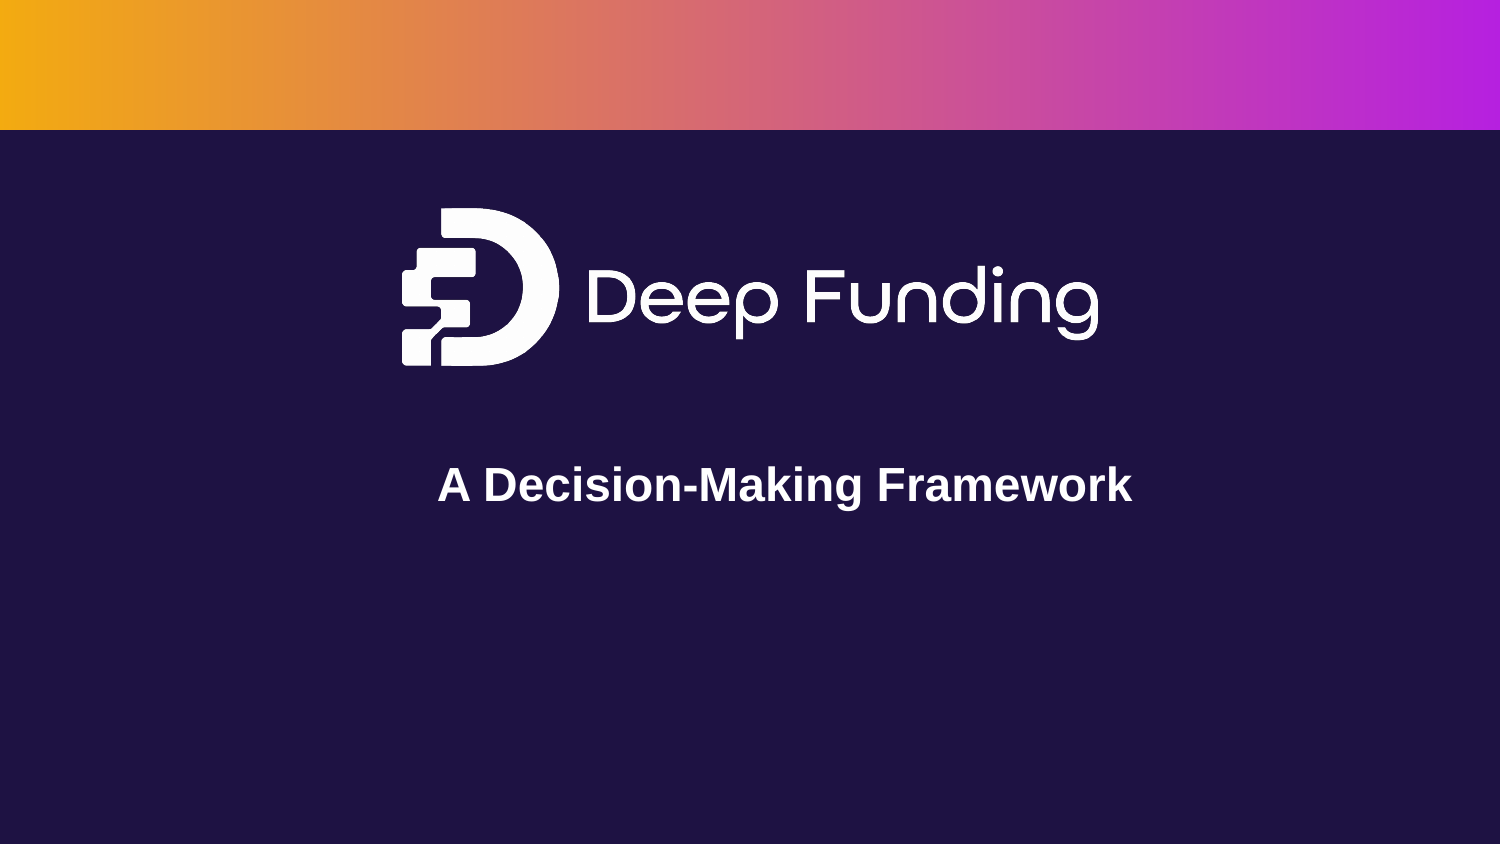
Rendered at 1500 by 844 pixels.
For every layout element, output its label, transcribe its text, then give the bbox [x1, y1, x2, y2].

picture [402, 207, 1098, 366]
text_box A Decision-Making Framework [175, 253, 1396, 802]
title [32, 35, 1430, 130]
text_box [0, 0, 1500, 130]
